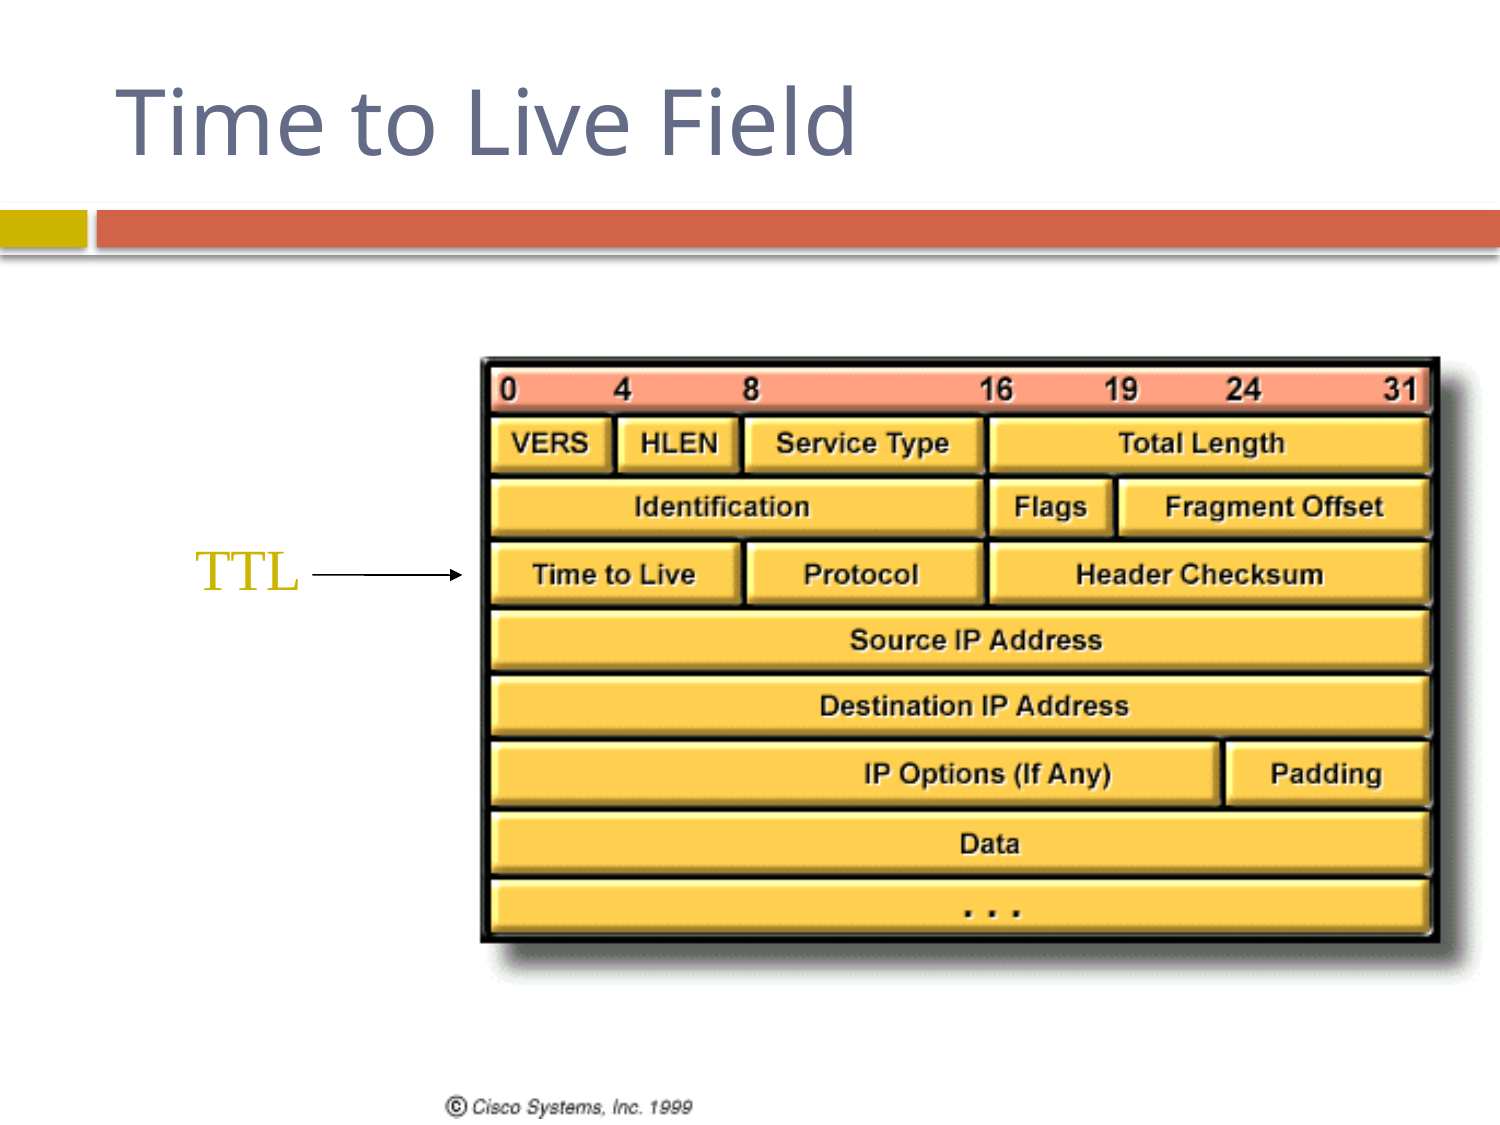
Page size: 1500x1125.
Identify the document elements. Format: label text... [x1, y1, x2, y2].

title Time to Live Field [100, 37, 1438, 200]
text_box TTL [180, 525, 317, 610]
picture [437, 287, 1500, 1119]
